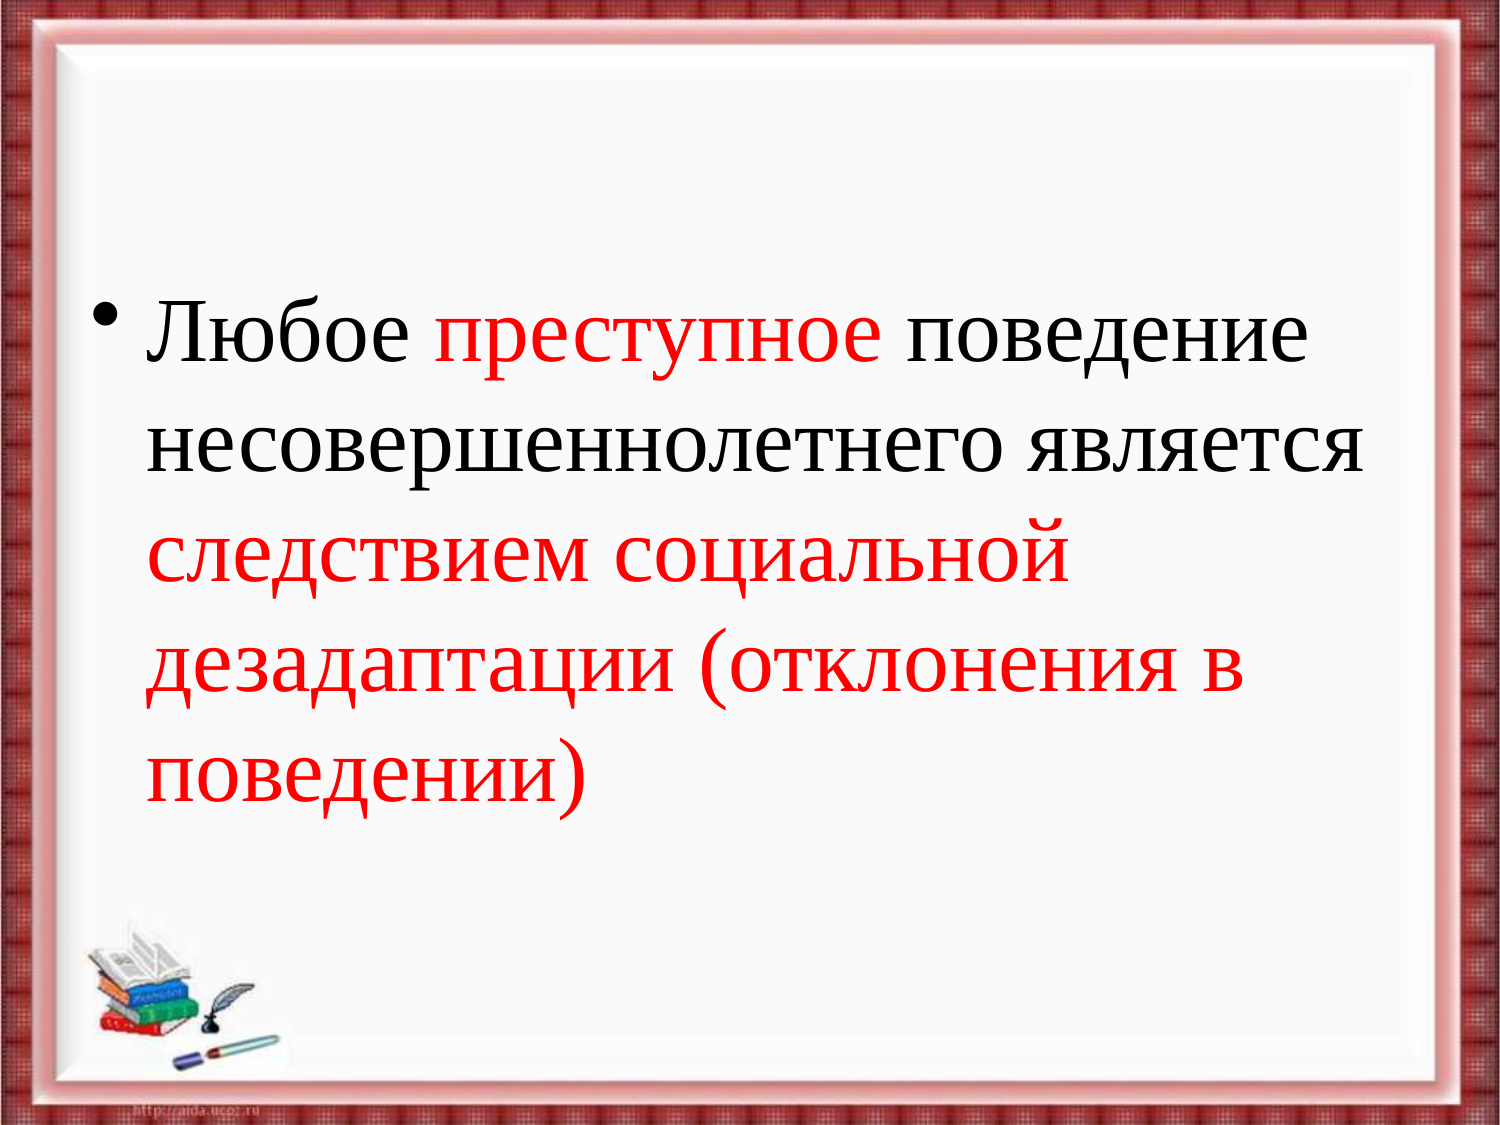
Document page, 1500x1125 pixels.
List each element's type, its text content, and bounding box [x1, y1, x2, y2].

picture [0, 0, 1500, 1125]
list Любое преступное поведение несовершеннолетнего является следствием социальной дезадаптации (отклонения в поведении) [74, 262, 1426, 1006]
